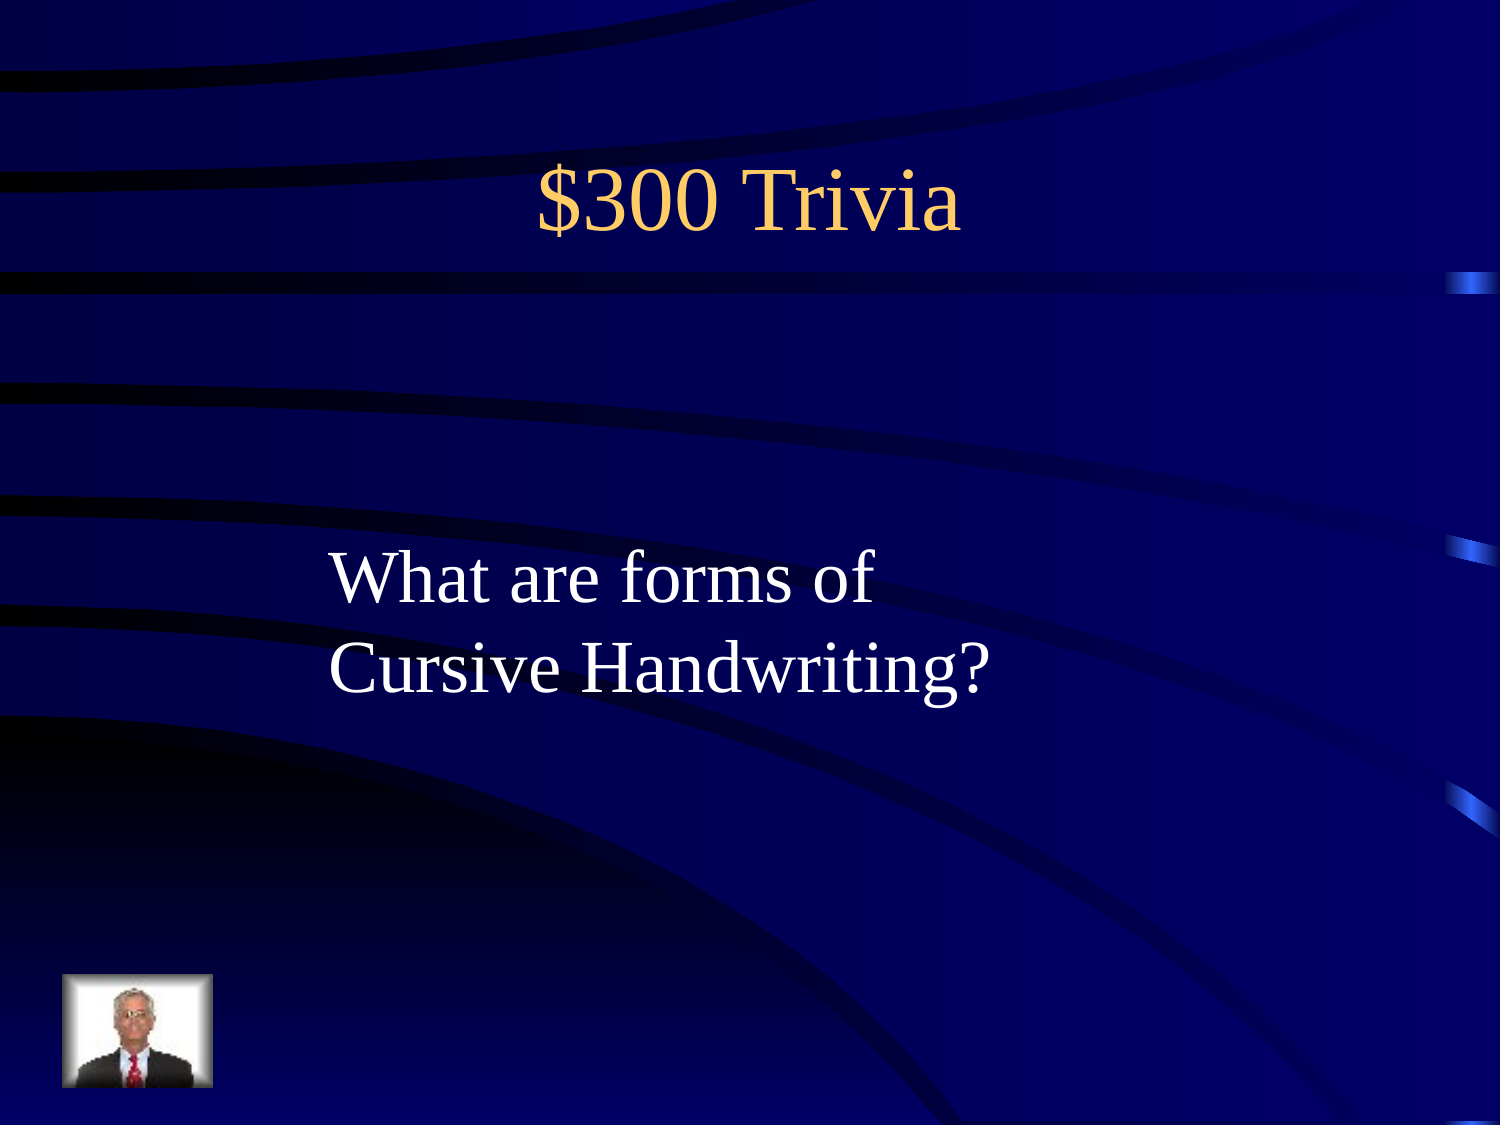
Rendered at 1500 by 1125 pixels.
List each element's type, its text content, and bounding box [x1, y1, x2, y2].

picture [62, 974, 213, 1088]
text_box What are forms of Cursive Handwriting? [313, 519, 1008, 715]
title $300 Trivia [112, 99, 1388, 288]
